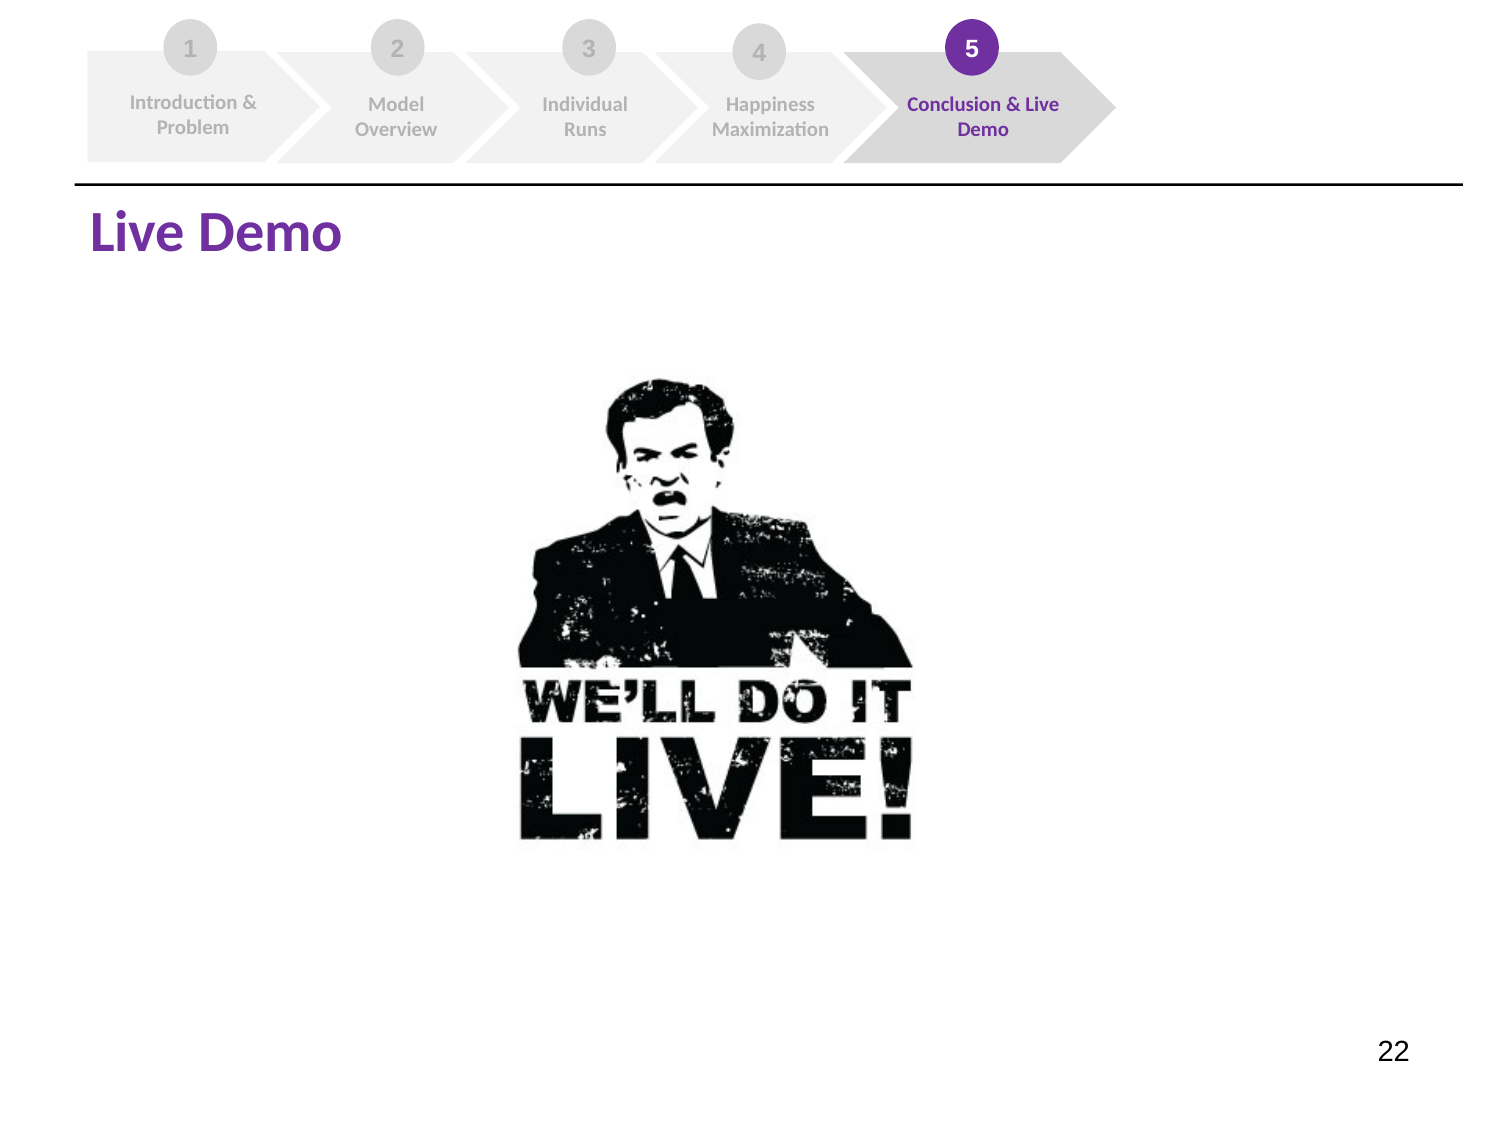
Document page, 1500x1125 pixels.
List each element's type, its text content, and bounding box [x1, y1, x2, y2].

text_box Live Demo [74, 185, 1425, 374]
text_box Happiness Maximization [654, 52, 887, 164]
text_box 1 [163, 19, 218, 76]
text_box Model Overview [276, 52, 509, 164]
text_box 5 [945, 19, 999, 76]
text_box Individual Runs [465, 52, 698, 164]
text_box 3 [562, 19, 617, 76]
text_box Introduction & Problem [87, 50, 320, 163]
text_box 4 [732, 23, 787, 80]
text_box 2 [370, 19, 425, 76]
picture [365, 337, 1031, 886]
text_box Conclusion & Live Demo [843, 52, 1117, 164]
slide_number 22 [1074, 1024, 1425, 1103]
